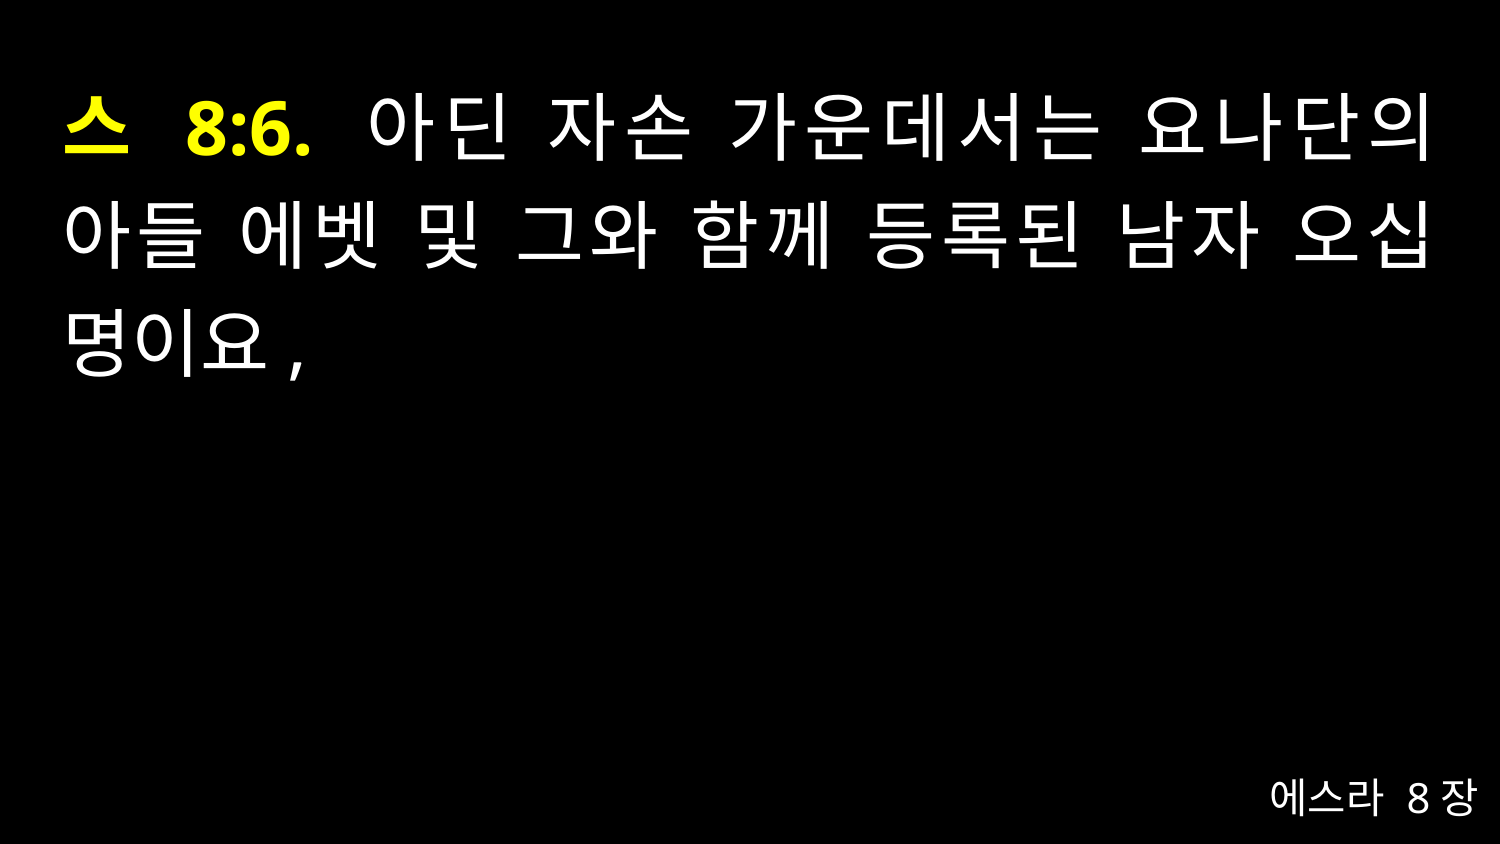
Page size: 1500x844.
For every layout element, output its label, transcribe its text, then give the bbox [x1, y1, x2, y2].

title 스 8:6. 아딘 자손 가운데서는 요나단의 아들 에벳 및 그와 함께 등록된 남자 오십 명이요, [0, 0, 1500, 844]
subtitle 에스라 8장 [916, 770, 1500, 844]
